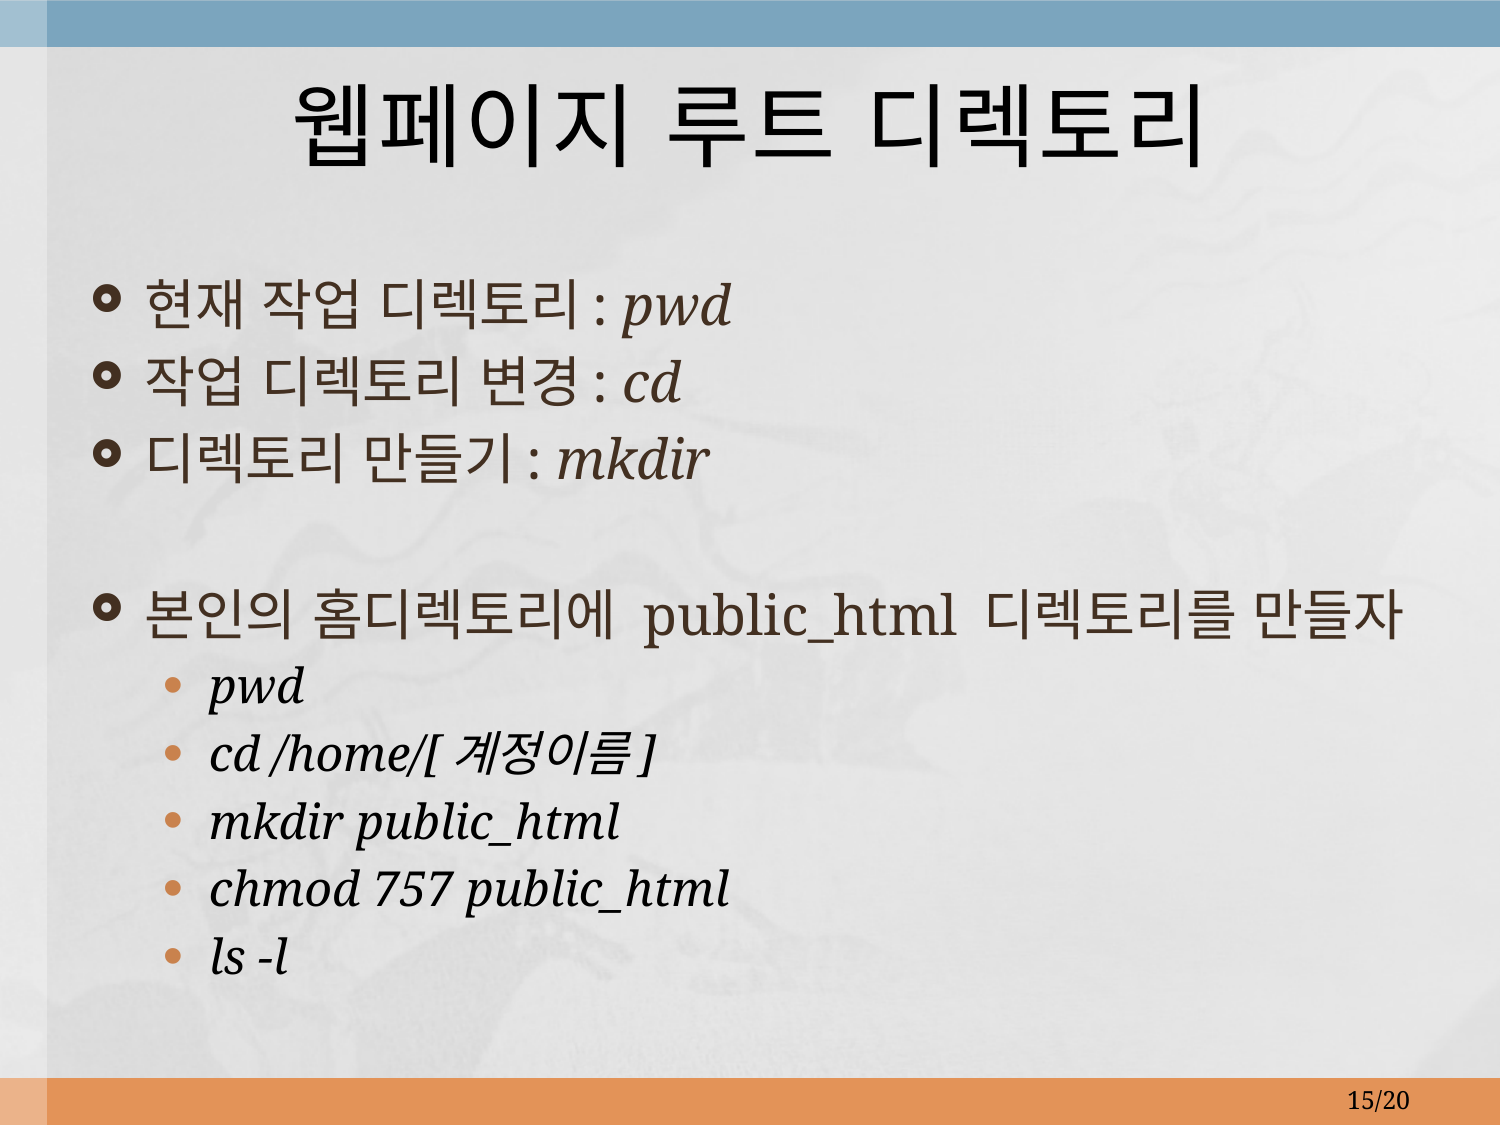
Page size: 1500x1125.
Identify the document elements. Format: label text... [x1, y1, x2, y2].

title 웹페이지 루트 디렉토리 [49, 46, 1454, 202]
slide_number 15/20 [1074, 1078, 1425, 1125]
list 현재 작업 디렉토리: pwd 작업 디렉토리 변경: cd 디렉토리 만들기: mkdir 본인의 홈디렉토리에 public_html 디렉토리를 만들자 pwd cd /home/[계정이름] mkdir public_html chmod 757 public_html ls -l [75, 262, 1425, 1005]
